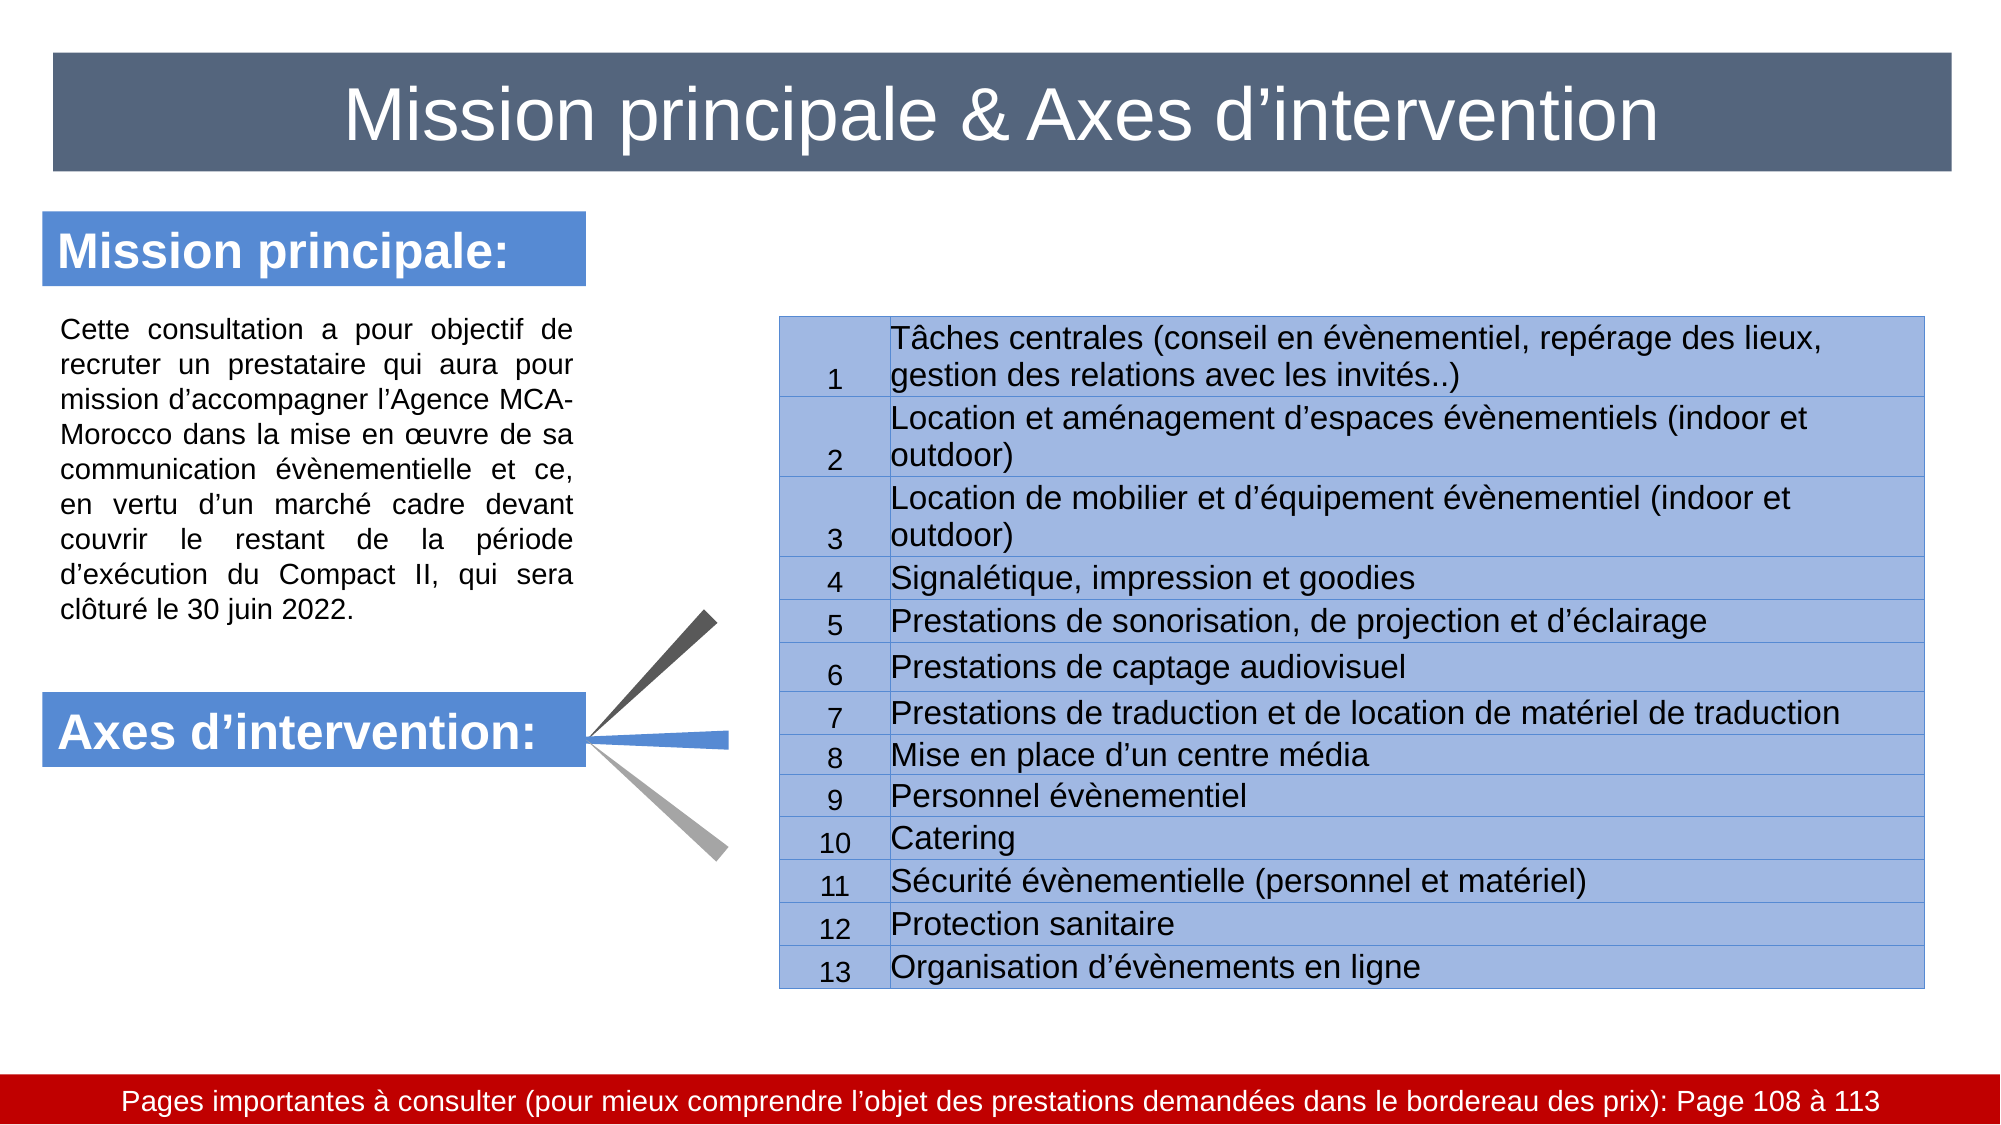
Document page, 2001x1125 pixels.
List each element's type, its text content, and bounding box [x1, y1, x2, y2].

table_cell 2 [780, 397, 890, 476]
table_header Tâches centrales (conseil en évènementiel, repérage des lieux, gestion des relations avec les invités..) [891, 317, 1924, 396]
table_cell 9 [780, 775, 890, 816]
text_box Cette consultation a pour objectif de recruter un prestataire qui aura pour mission d’accompagner l’Agence MCA-Morocco dans la mise en œuvre de sa communication évènementielle et ce, en vertu d’un marché cadre devant couvrir le restant de la période d’exécution du Compact II, qui sera clôturé le 30 juin 2022. [45, 303, 589, 633]
table_cell Prestations de sonorisation, de projection et d’éclairage [891, 600, 1924, 642]
table_cell Prestations de traduction et de location de matériel de traduction [891, 692, 1924, 734]
table_cell Mise en place d’un centre média [891, 735, 1924, 774]
table_cell 7 [780, 692, 890, 734]
table_header 1 [780, 317, 890, 396]
table_cell 11 [780, 860, 890, 902]
table_cell 6 [780, 643, 890, 691]
table_cell Prestations de captage audiovisuel [891, 643, 1924, 691]
table_cell 3 [780, 477, 890, 556]
table_cell Organisation d’évènements en ligne [891, 946, 1924, 988]
table_cell Catering [891, 817, 1924, 859]
text_box [589, 607, 720, 735]
table_cell Protection sanitaire [891, 903, 1924, 945]
text_box Axes d’intervention: [42, 692, 586, 767]
text_box [586, 738, 731, 864]
table_cell 12 [780, 903, 890, 945]
text_box Pages importantes à consulter (pour mieux comprendre l’objet des prestations demandées dans le bordereau des prix): Page 108 à 113 [0, 1074, 2000, 1125]
table_cell Location de mobilier et d’équipement évènementiel (indoor et outdoor) [891, 477, 1924, 556]
text_box Mission principale: [42, 211, 586, 287]
table_cell Sécurité évènementielle (personnel et matériel) [891, 860, 1924, 902]
table_cell 5 [780, 600, 890, 642]
table_cell Location et aménagement d’espaces évènementiels (indoor et outdoor) [891, 397, 1924, 476]
table_cell Signalétique, impression et goodies [891, 557, 1924, 599]
text_box [586, 729, 730, 751]
table_cell Personnel évènementiel [891, 775, 1924, 816]
table_cell 13 [780, 946, 890, 988]
table_cell 8 [780, 735, 890, 774]
list Mission principale & Axes d’intervention [53, 52, 1952, 172]
table_cell 10 [780, 817, 890, 859]
table_cell 4 [780, 557, 890, 599]
